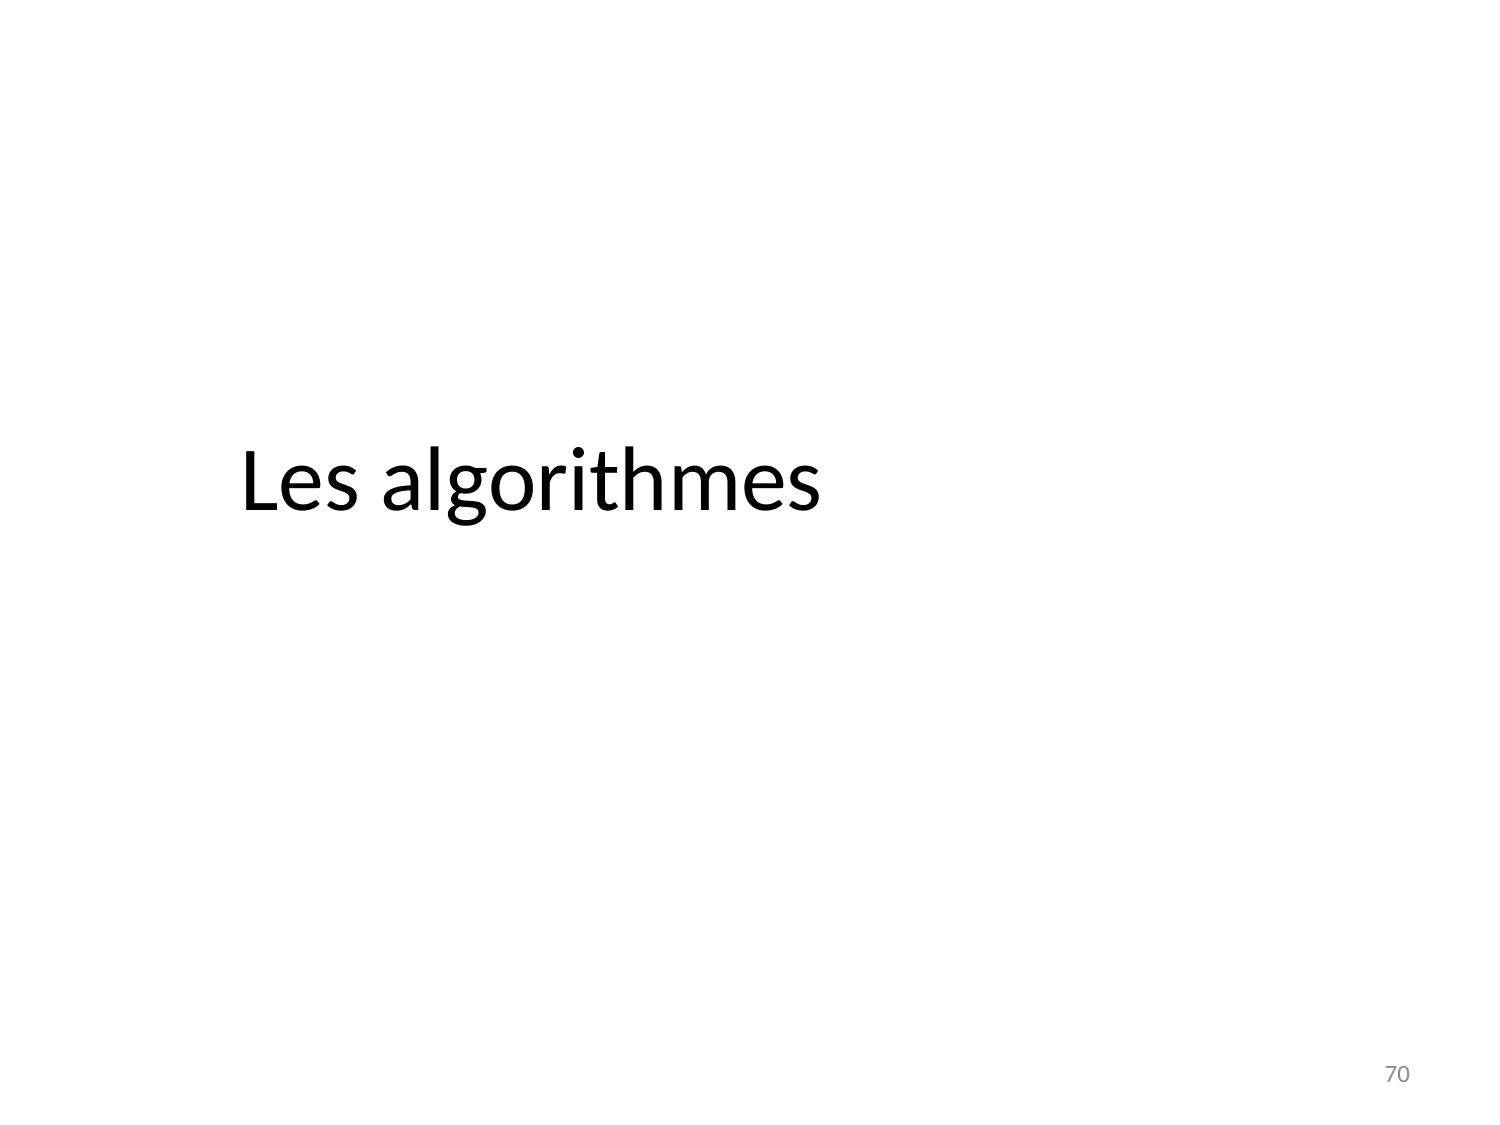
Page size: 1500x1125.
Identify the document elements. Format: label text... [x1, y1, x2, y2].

list Les algorithmes [75, 262, 1425, 1005]
slide_number 70 [1074, 1042, 1425, 1103]
